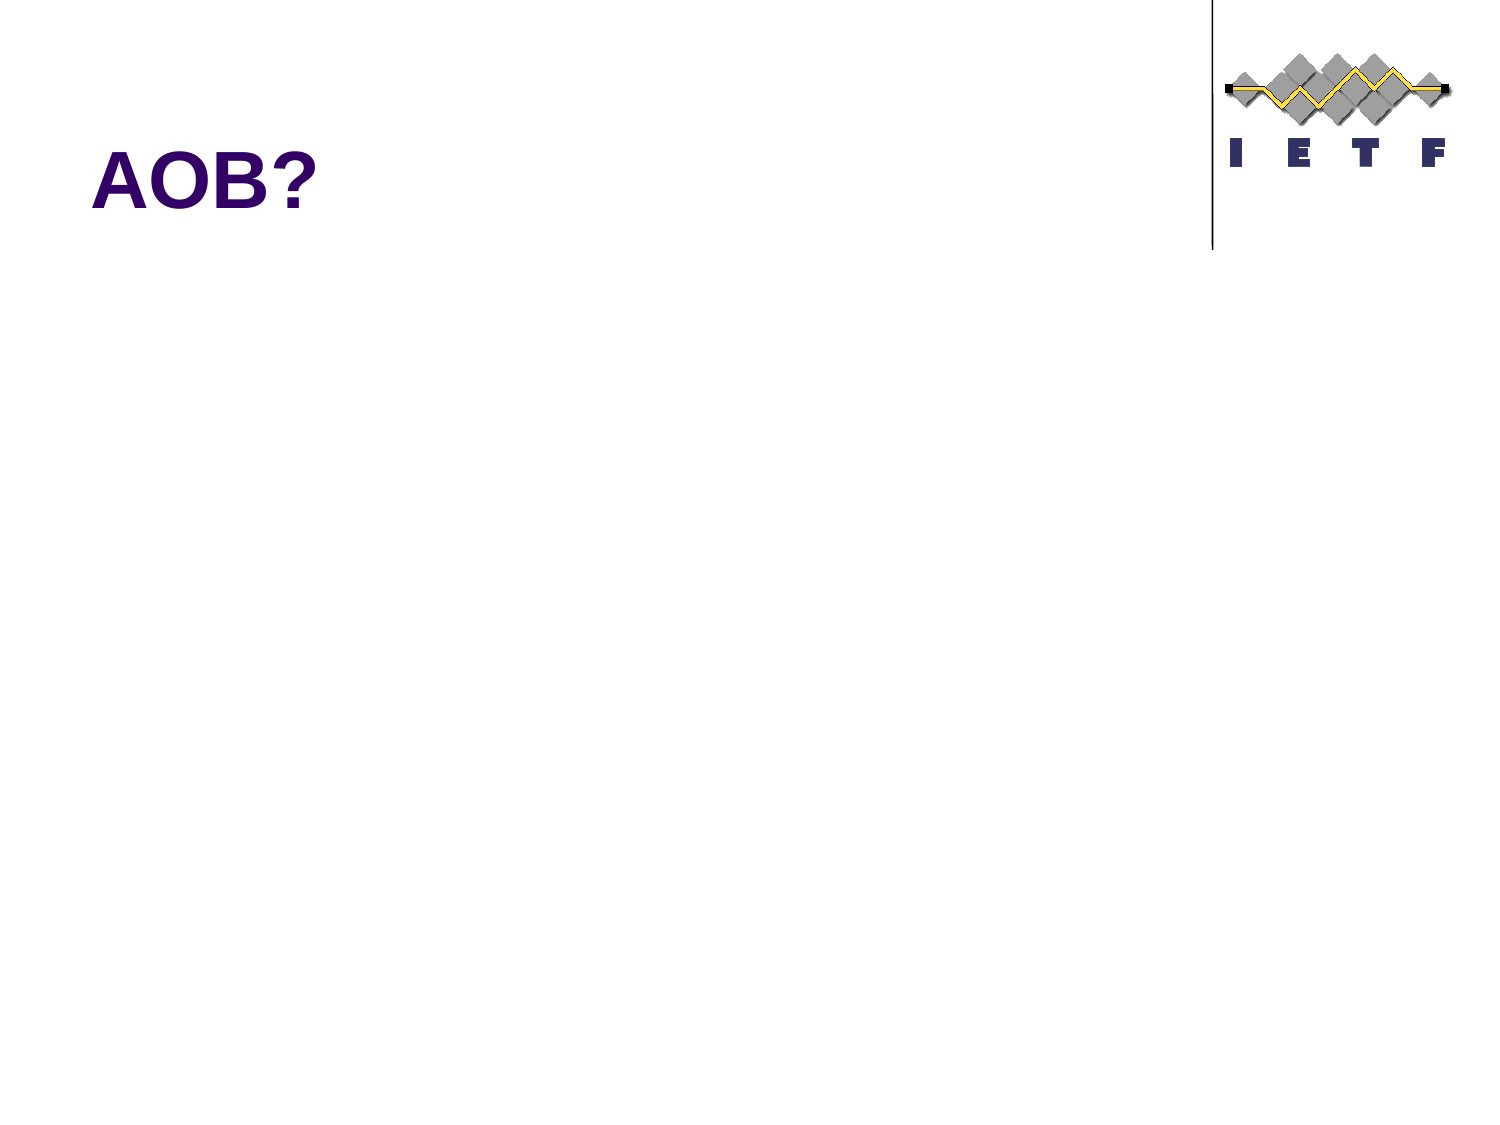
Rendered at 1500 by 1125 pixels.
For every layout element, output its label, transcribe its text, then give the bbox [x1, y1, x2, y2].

picture [1212, 37, 1463, 181]
title AOB? [74, 19, 1201, 233]
